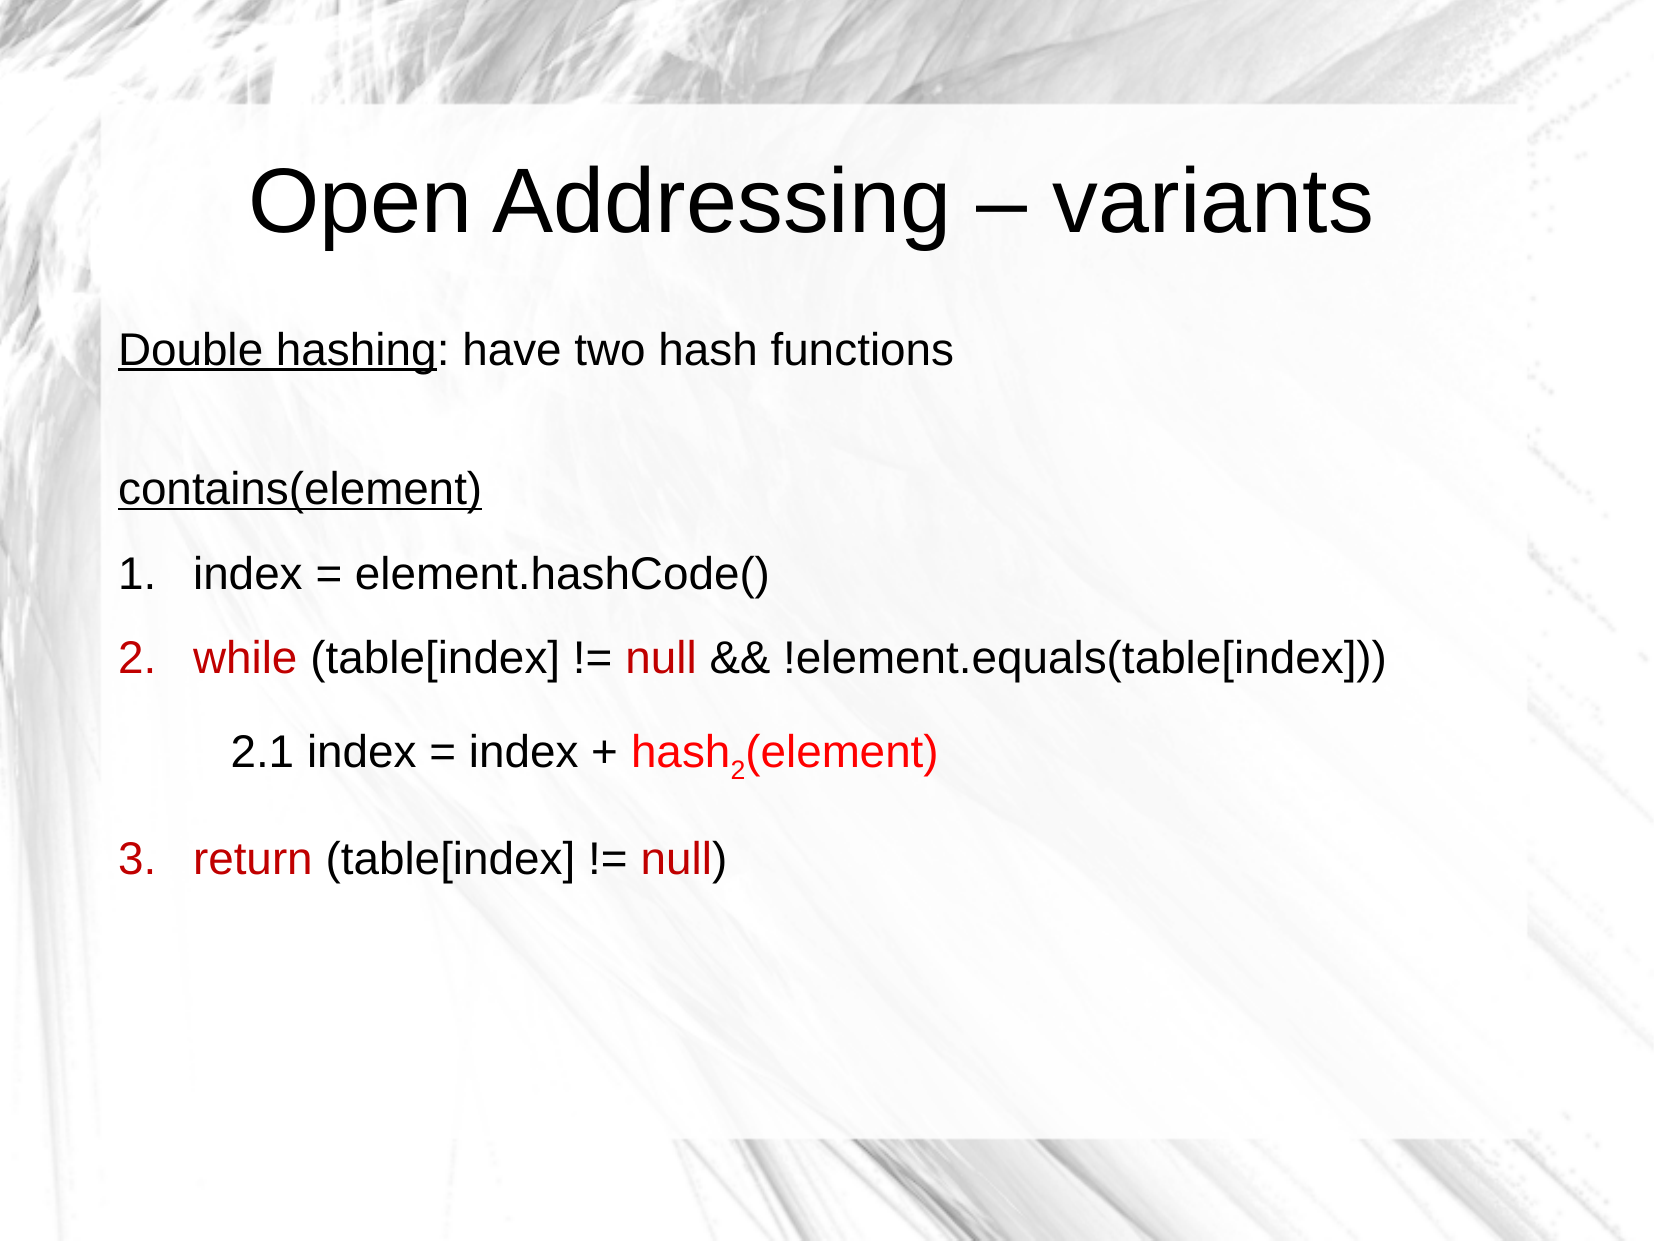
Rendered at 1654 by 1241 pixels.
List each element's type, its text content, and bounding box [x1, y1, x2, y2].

title Open Addressing – variants [118, 112, 1506, 281]
list Double hashing: have two hash functions contains(element) index = element.hashCode() while (table[index] != null && !element.equals(table[index])) 2.1 index = index + hash2(element) return (table[index] != null) [118, 319, 1571, 1102]
picture [0, 0, 1654, 1241]
